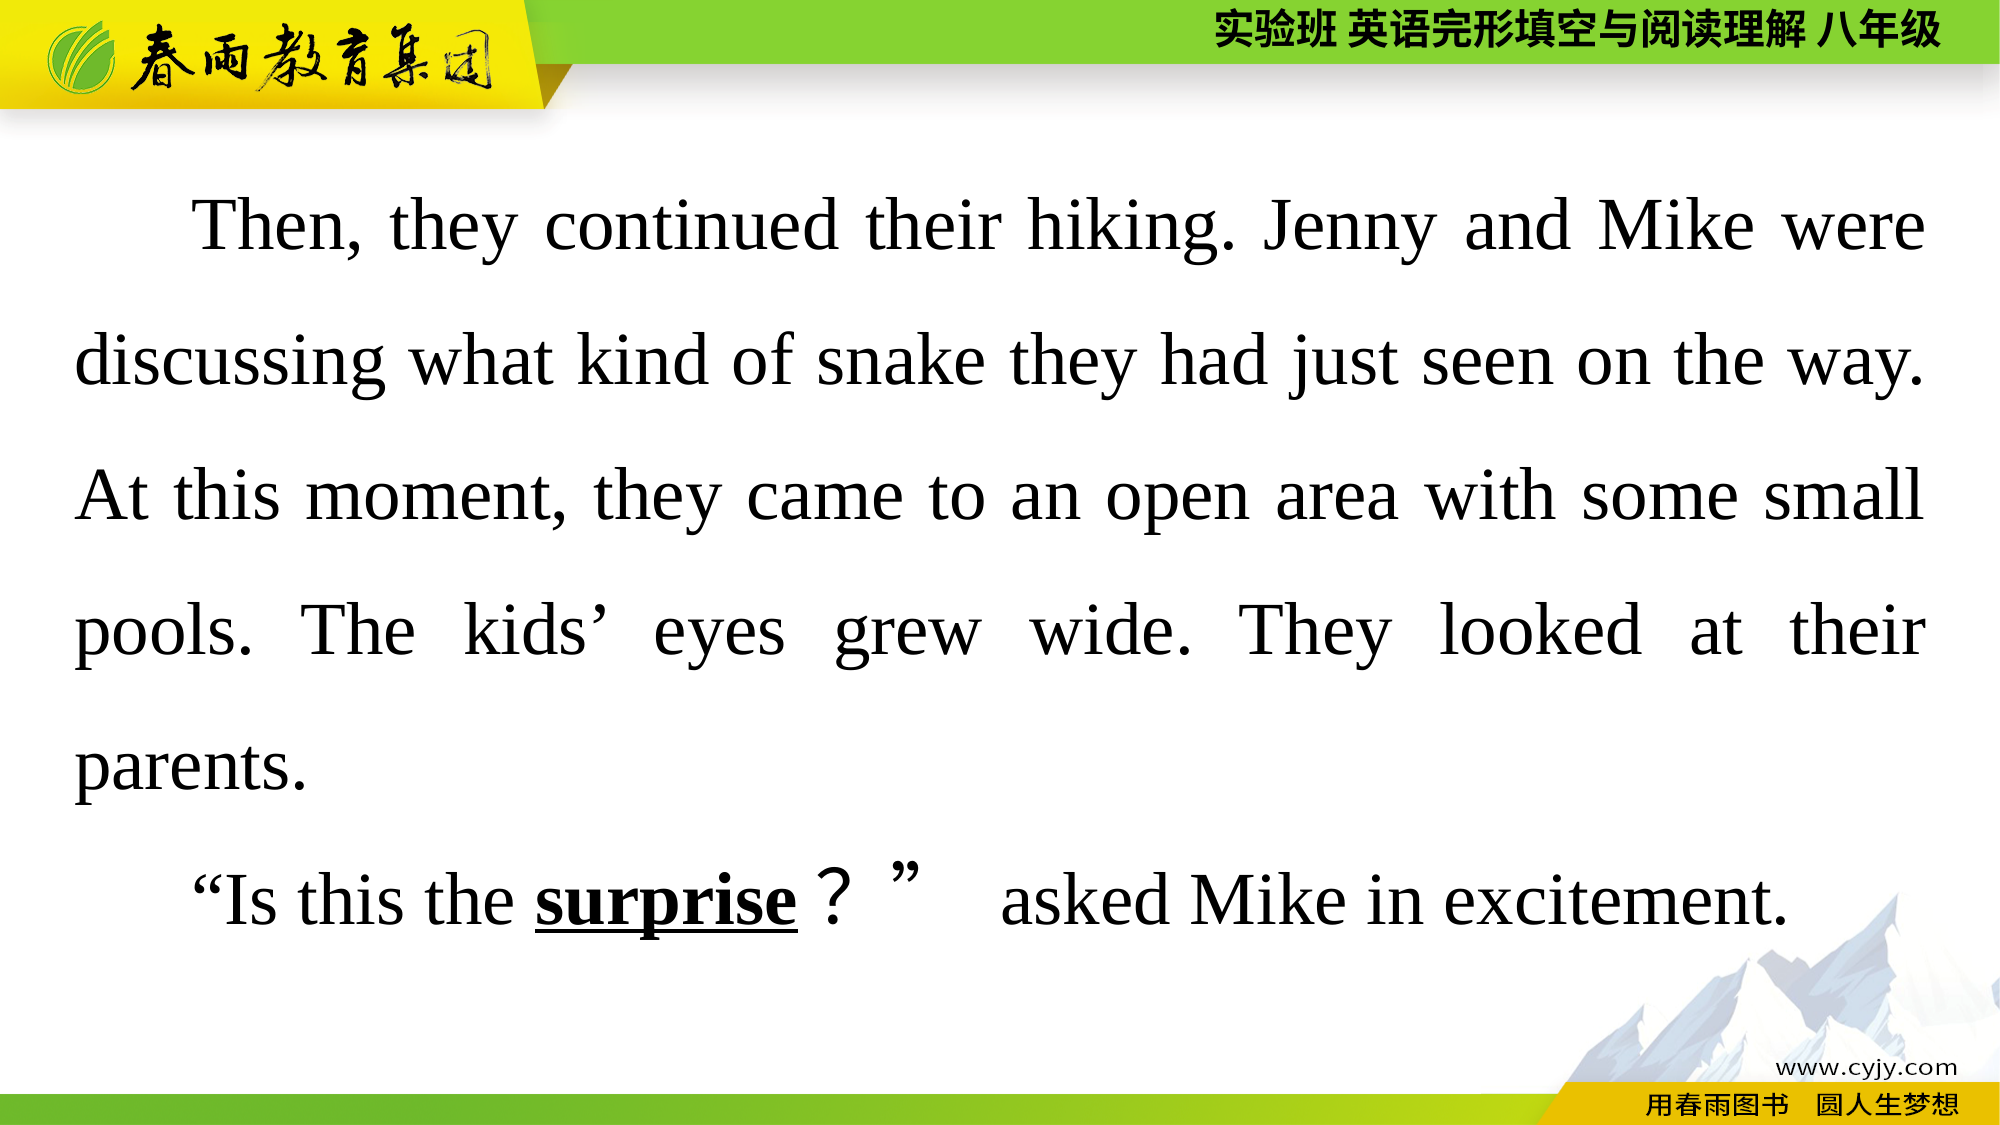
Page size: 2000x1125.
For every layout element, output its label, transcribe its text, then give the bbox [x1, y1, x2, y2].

picture [0, 0, 2000, 1125]
list Then, they continued their hiking. Jenny and Mike were discussing what kind of snake they had just seen on the way. At this moment, they came to an open area with some small pools. The kids’ eyes grew wide. They looked at their parents. “Is this the surprise？” asked Mike in excitement. [59, 122, 1944, 956]
